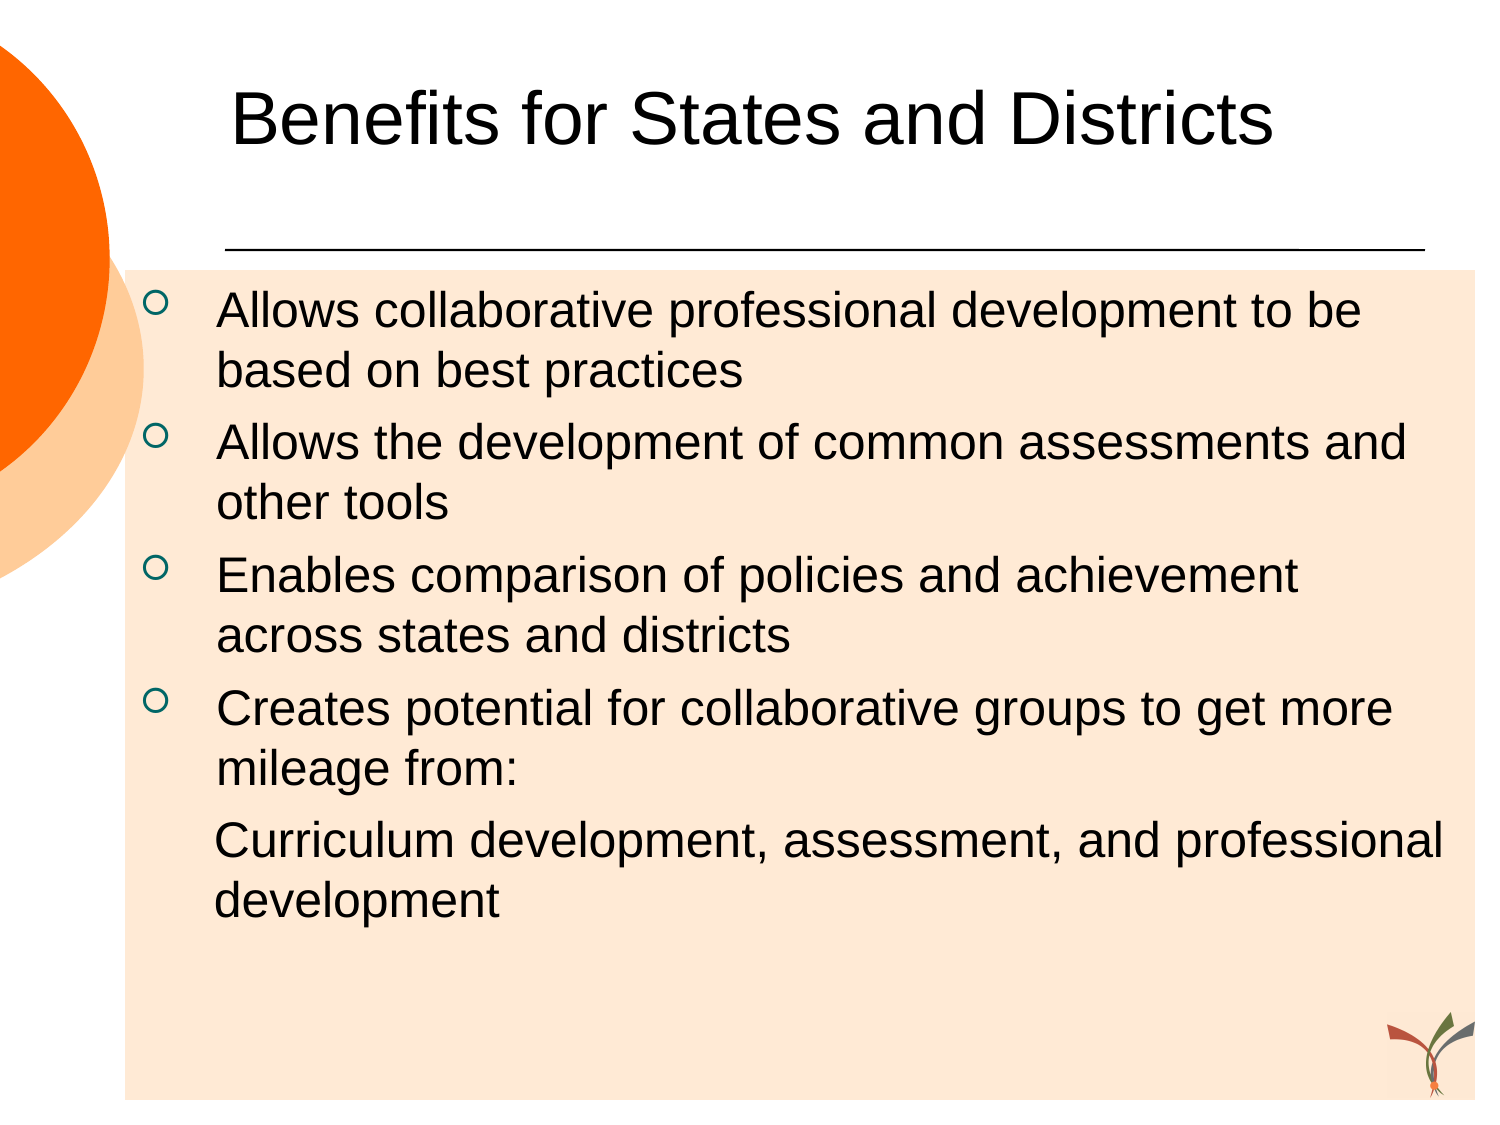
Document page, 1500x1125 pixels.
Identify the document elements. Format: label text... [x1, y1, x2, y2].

title Benefits for States and Districts [74, 44, 1426, 188]
text_box Benefits for States and Districts [78, 62, 1429, 168]
list Allows collaborative professional development to be based on best practices Allows the development of common assessments and other tools Enables comparison of policies and achievement across states and districts Creates potential for collaborative groups to get more mileage from: Curriculum development, assessment, and professional development [124, 269, 1476, 1101]
